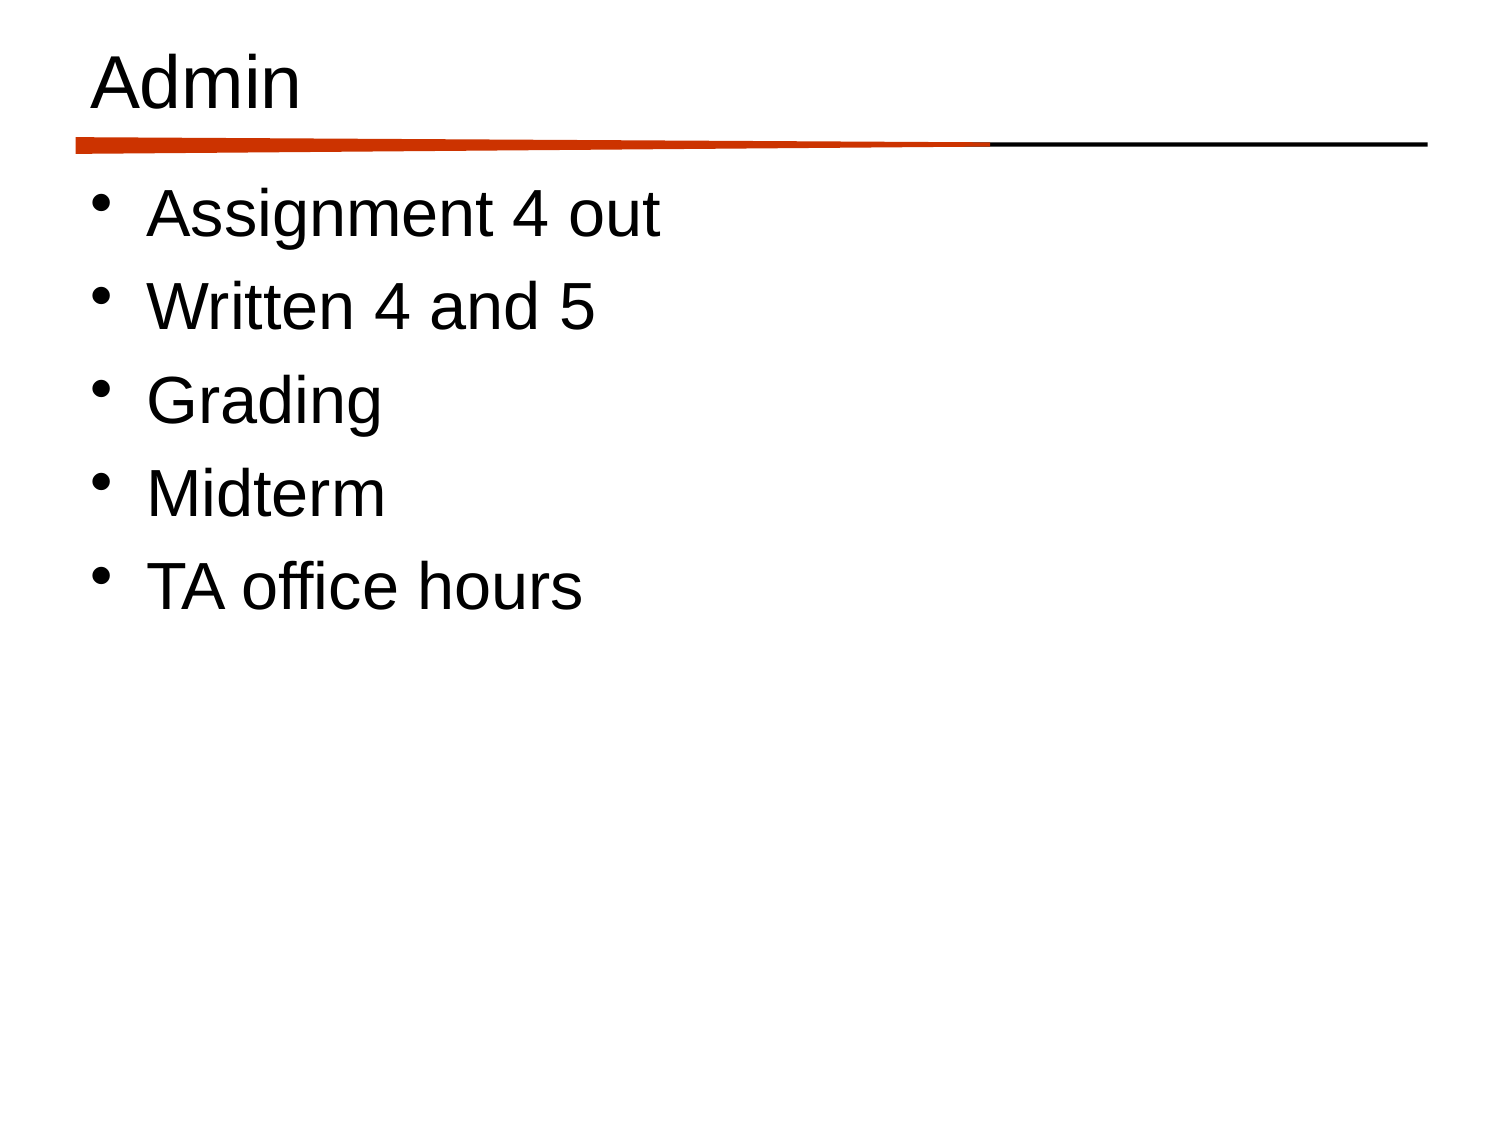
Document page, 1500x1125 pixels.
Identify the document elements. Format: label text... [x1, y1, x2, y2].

list Assignment 4 out Written 4 and 5 Grading Midterm TA office hours [74, 162, 1426, 1006]
title Admin [74, 24, 1426, 133]
